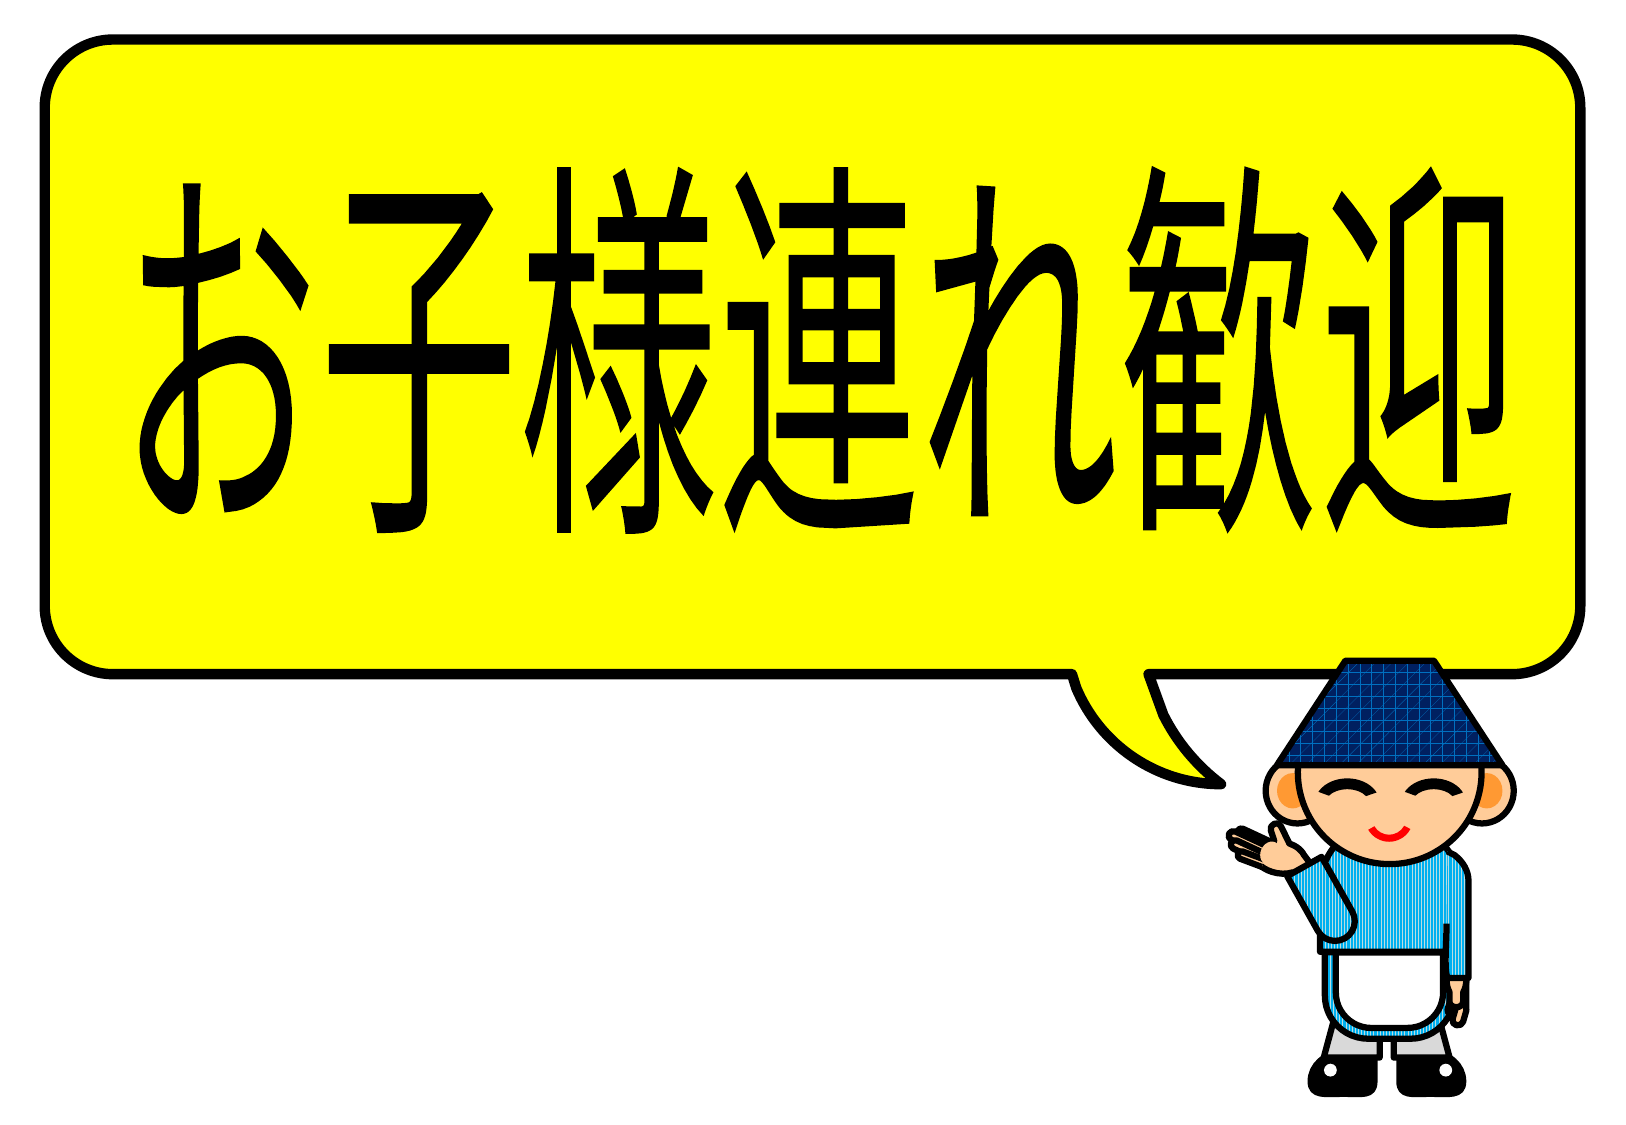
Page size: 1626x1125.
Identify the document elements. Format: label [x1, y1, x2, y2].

text_box [1242, 660, 1515, 1095]
text_box [42, 37, 1583, 787]
